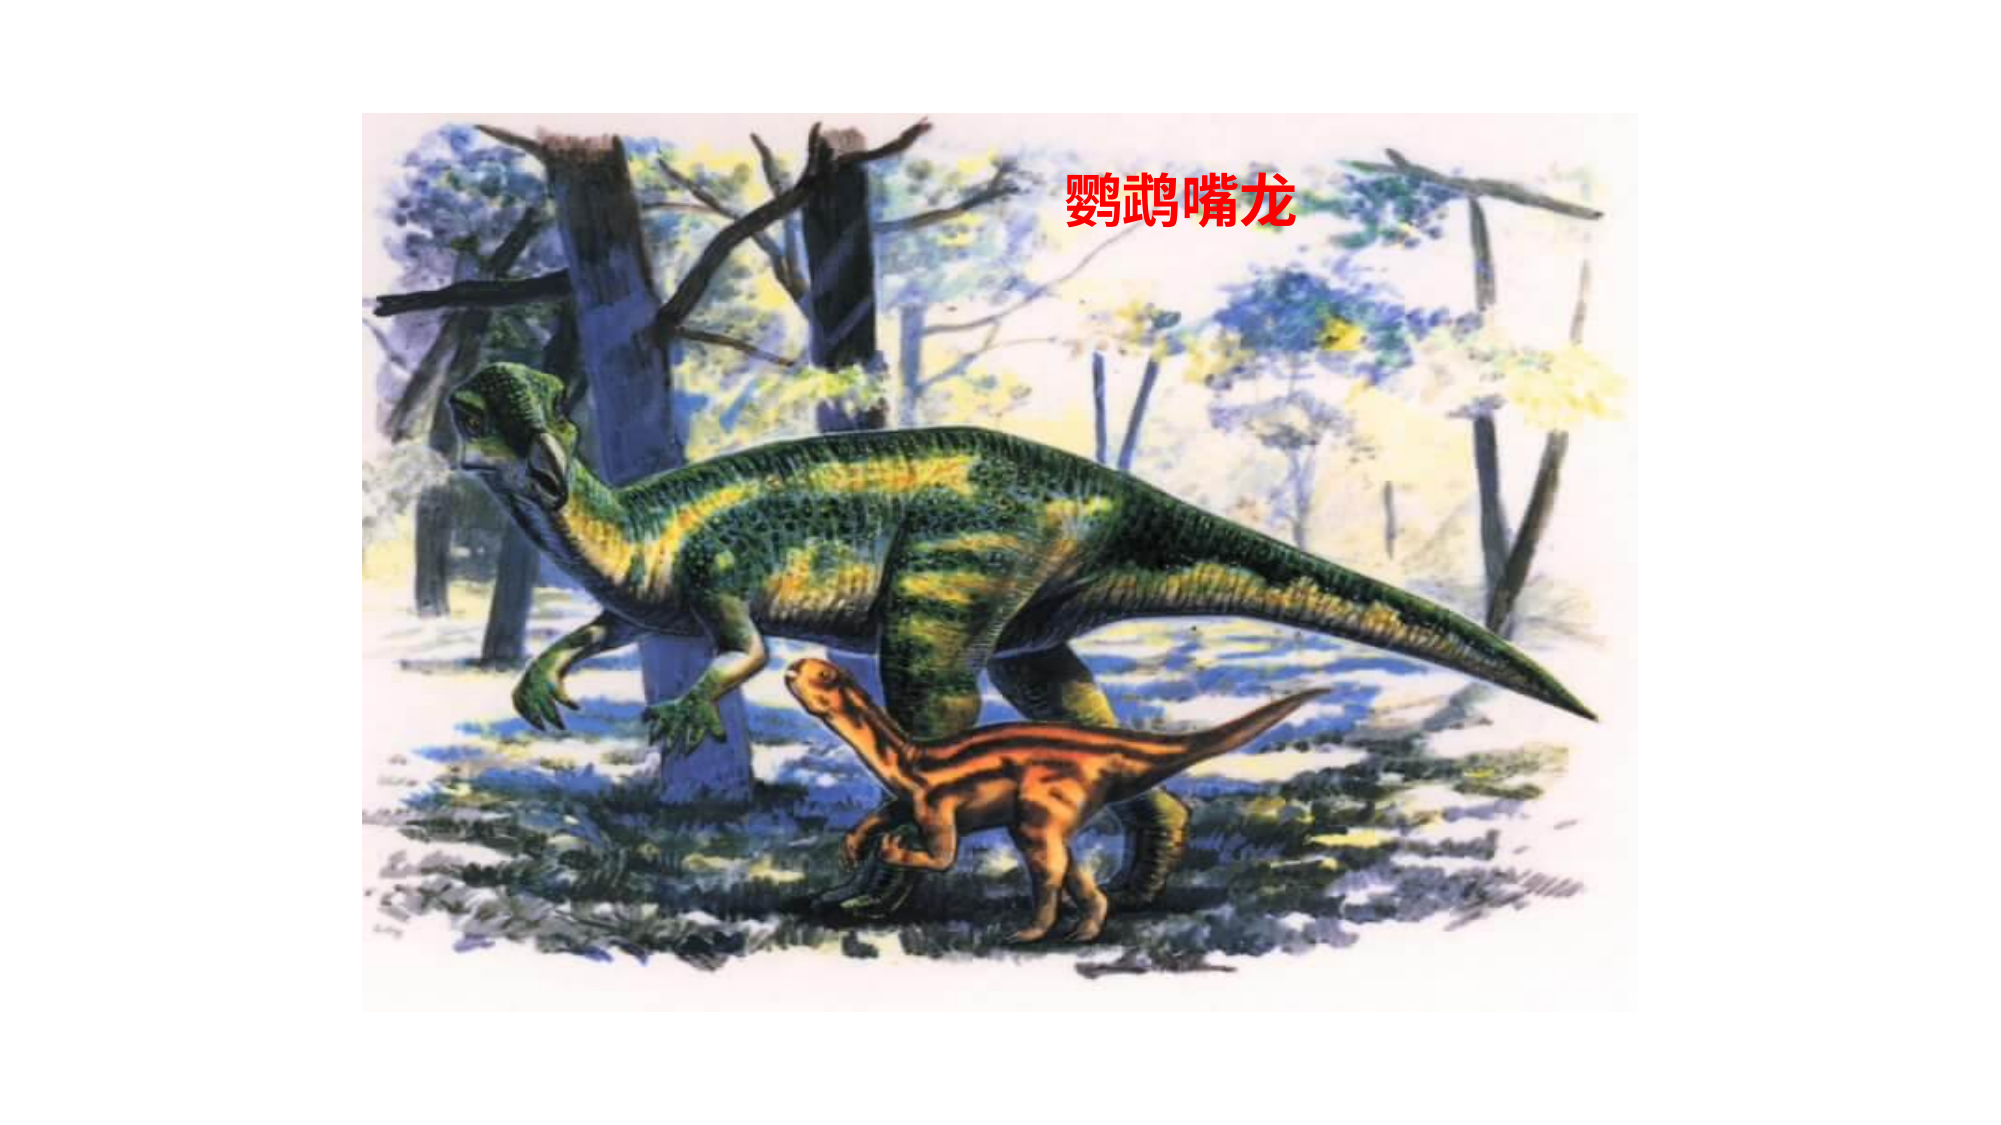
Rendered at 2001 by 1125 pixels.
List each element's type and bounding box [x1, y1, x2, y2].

picture [362, 113, 1638, 1012]
